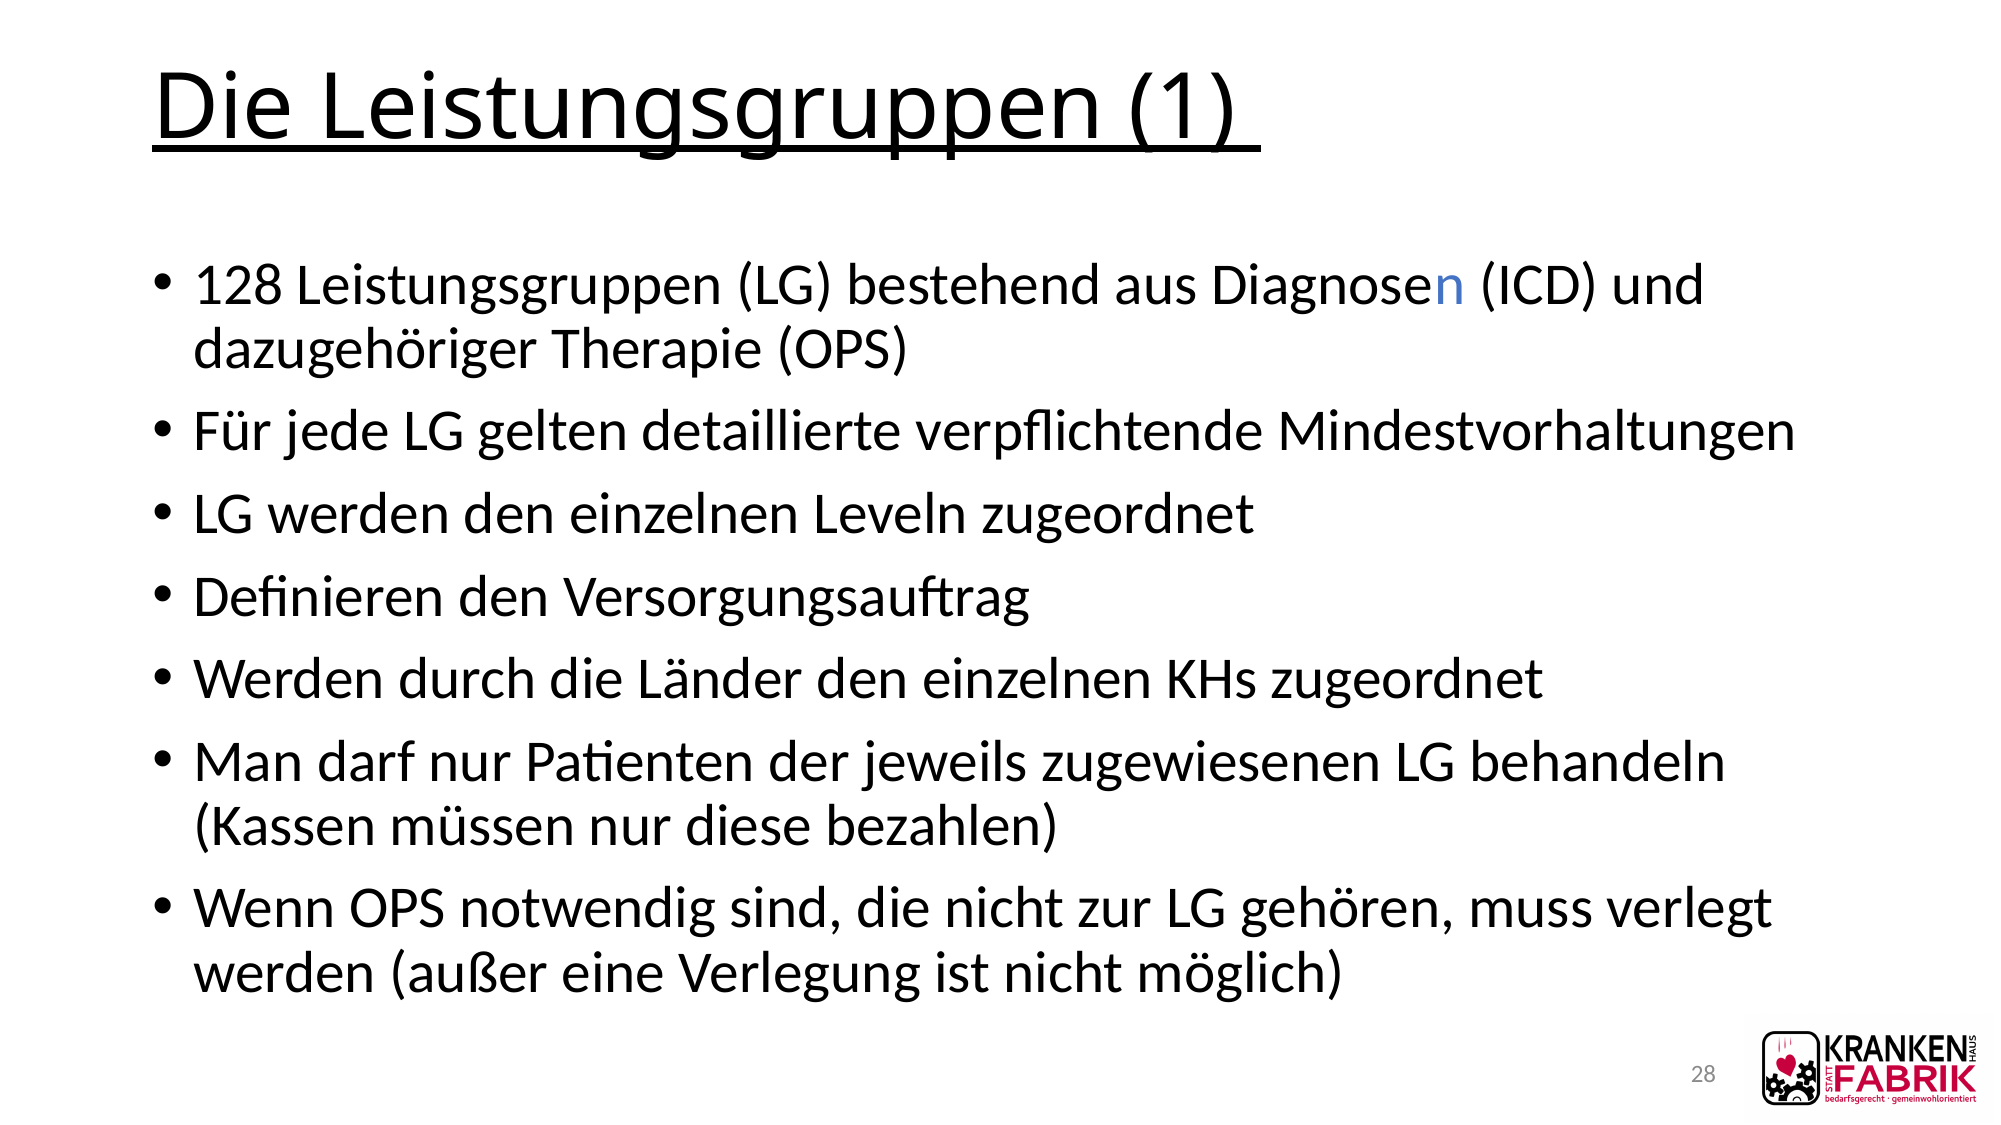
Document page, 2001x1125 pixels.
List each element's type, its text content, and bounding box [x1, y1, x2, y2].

slide_number 28 [1281, 1042, 1731, 1103]
picture [1744, 1013, 1994, 1123]
list 128 Leistungsgruppen (LG) bestehend aus Diagnosen (ICD) und dazugehöriger Therapie (OPS) Für jede LG gelten detaillierte verpflichtende Mindestvorhaltungen LG werden den einzelnen Leveln zugeordnet Definieren den Versorgungsauftrag Werden durch die Länder den einzelnen KHs zugeordnet Man darf nur Patienten der jeweils zugewiesenen LG behandeln (Kassen müssen nur diese bezahlen) Wenn OPS notwendig sind, die nicht zur LG gehören, muss verlegt werden (außer eine Verlegung ist nicht möglich) [137, 245, 1863, 1014]
title Die Leistungsgruppen (1) [137, 0, 1863, 218]
